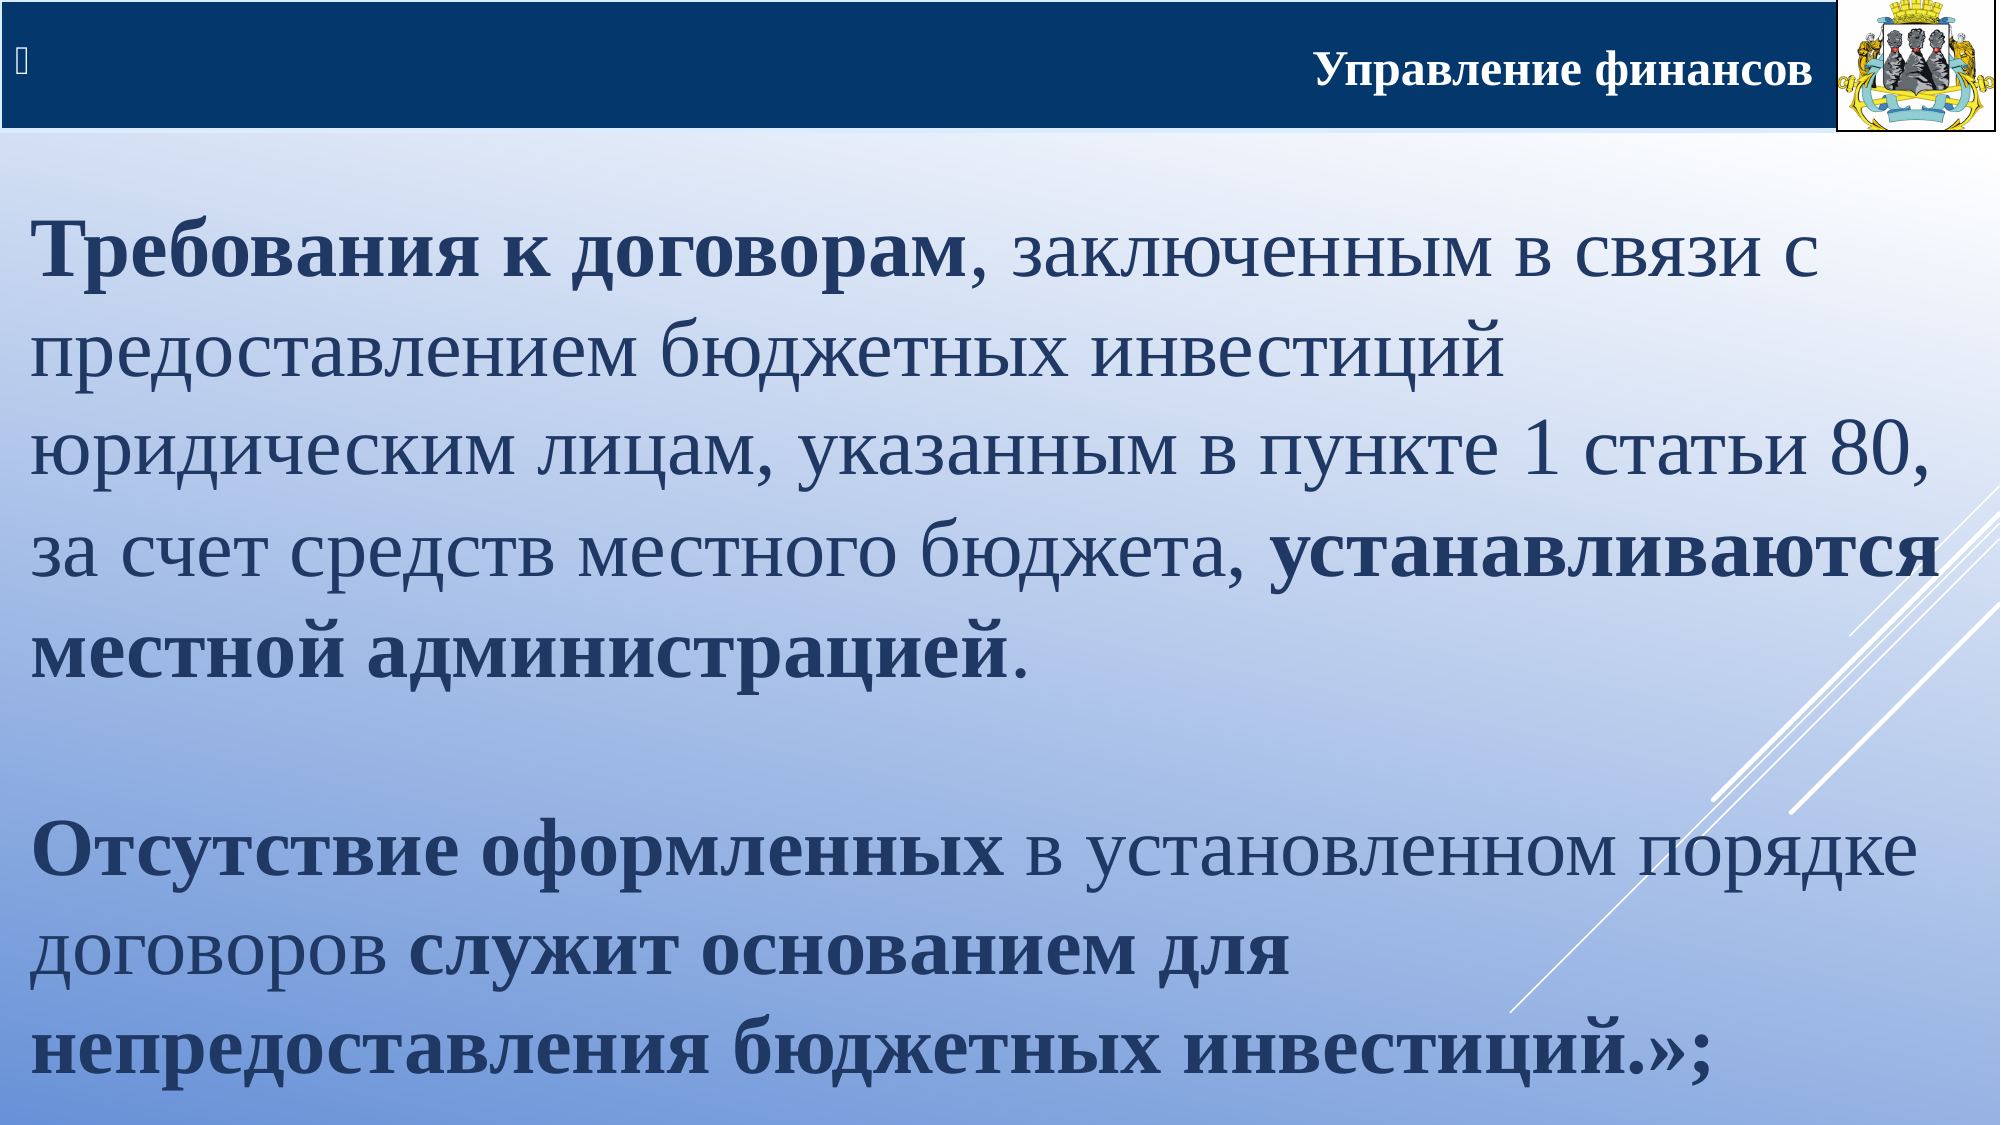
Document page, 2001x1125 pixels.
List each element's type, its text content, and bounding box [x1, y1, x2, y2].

title Требования к договорам, заключенным в связи с предоставлением бюджетных инвестиций юридическим лицам, указанным в пункте 1 статьи 80, за счет средств местного бюджета, устанавливаются местной администрацией. Отсутствие оформленных в установленном порядке договоров служит основанием для непредоставления бюджетных инвестиций.»; [15, 132, 1985, 1098]
list Управление финансов [0, 0, 1836, 132]
picture [1837, 0, 1995, 131]
